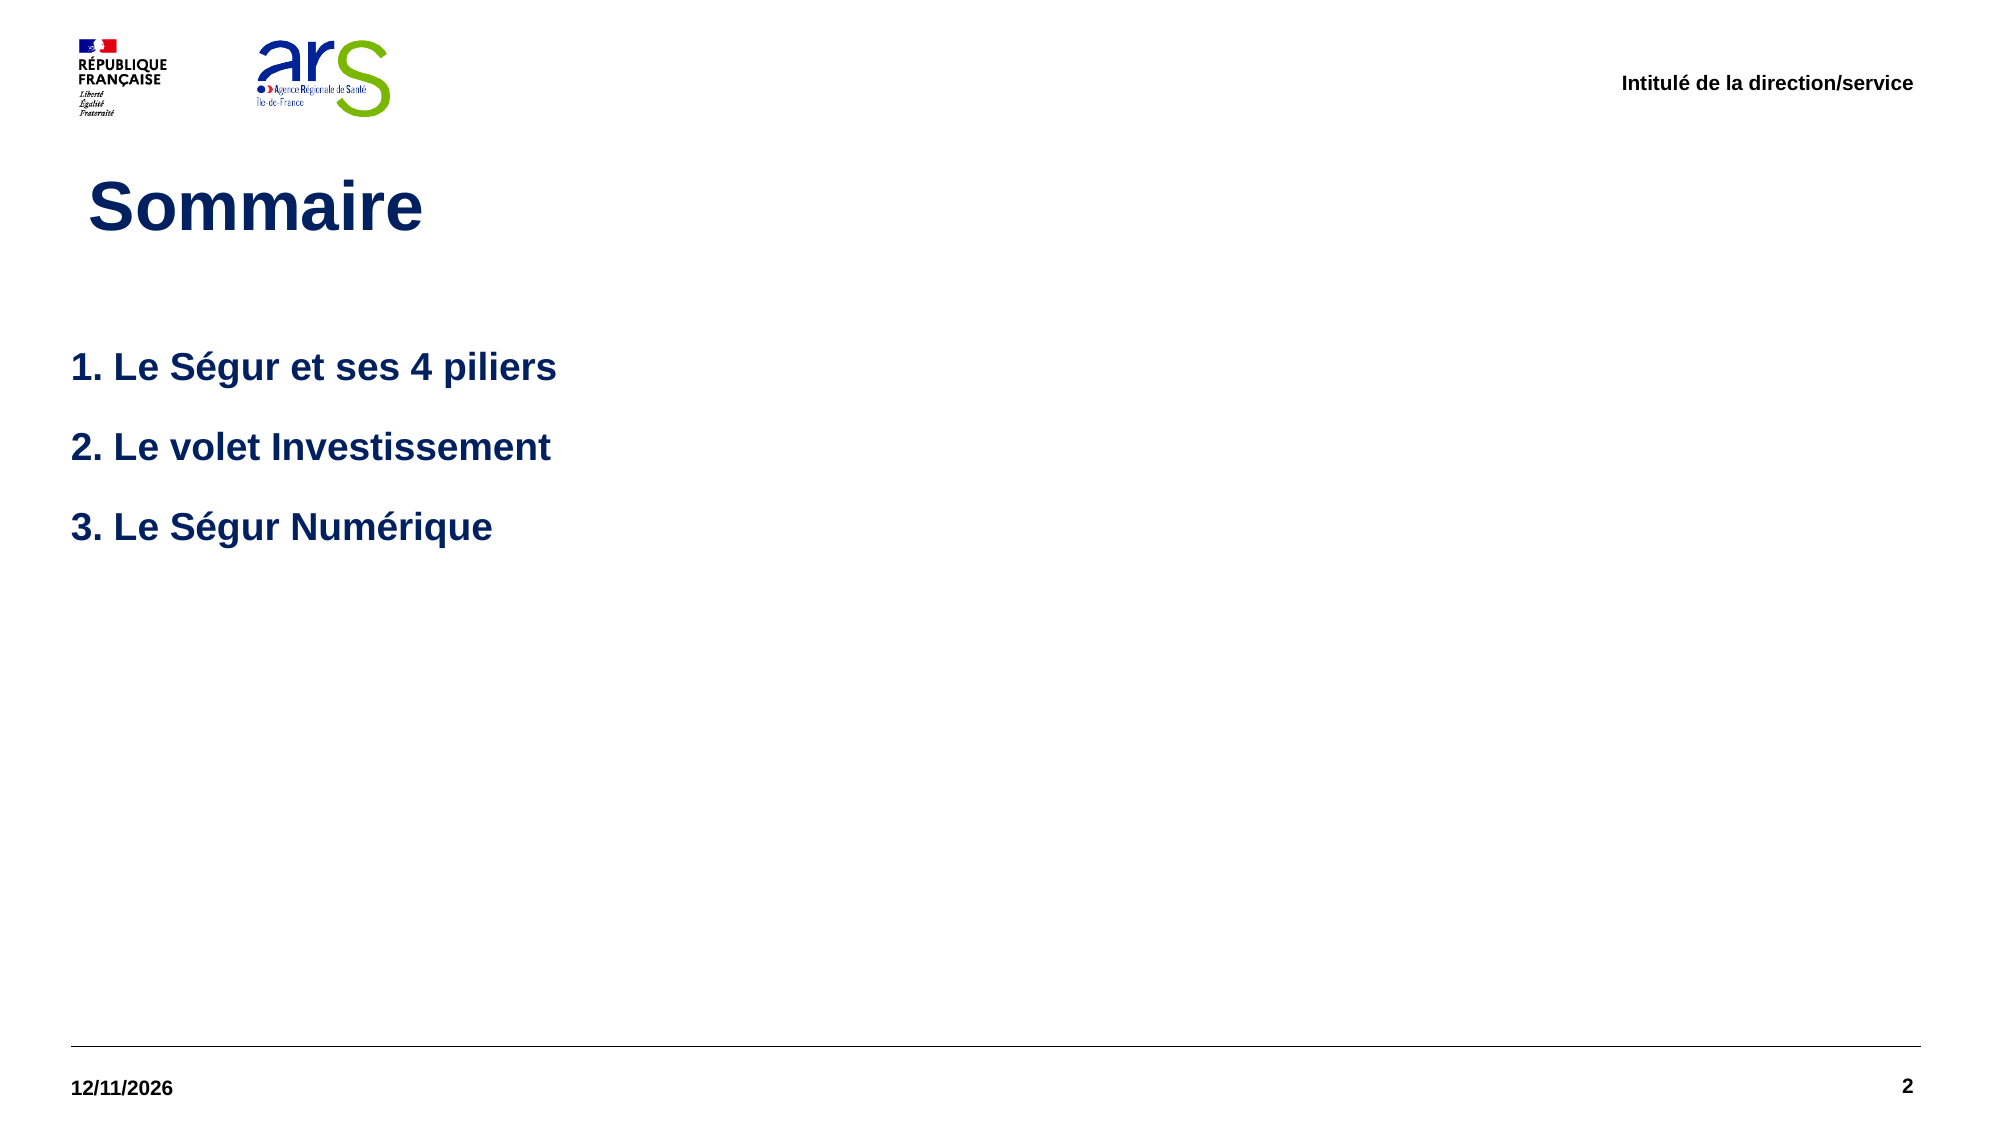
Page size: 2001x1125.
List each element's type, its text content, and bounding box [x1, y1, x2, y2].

slide_number 2 [1618, 1046, 1914, 1125]
footer Intitulé de la direction/service [627, 42, 1914, 122]
picture [256, 40, 390, 117]
title Sommaire [70, 149, 1914, 268]
picture [63, 23, 182, 142]
list Le Ségur et ses 4 piliers Le volet Investissement Le Ségur Numérique [70, 341, 1447, 972]
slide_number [70, 1049, 336, 1125]
